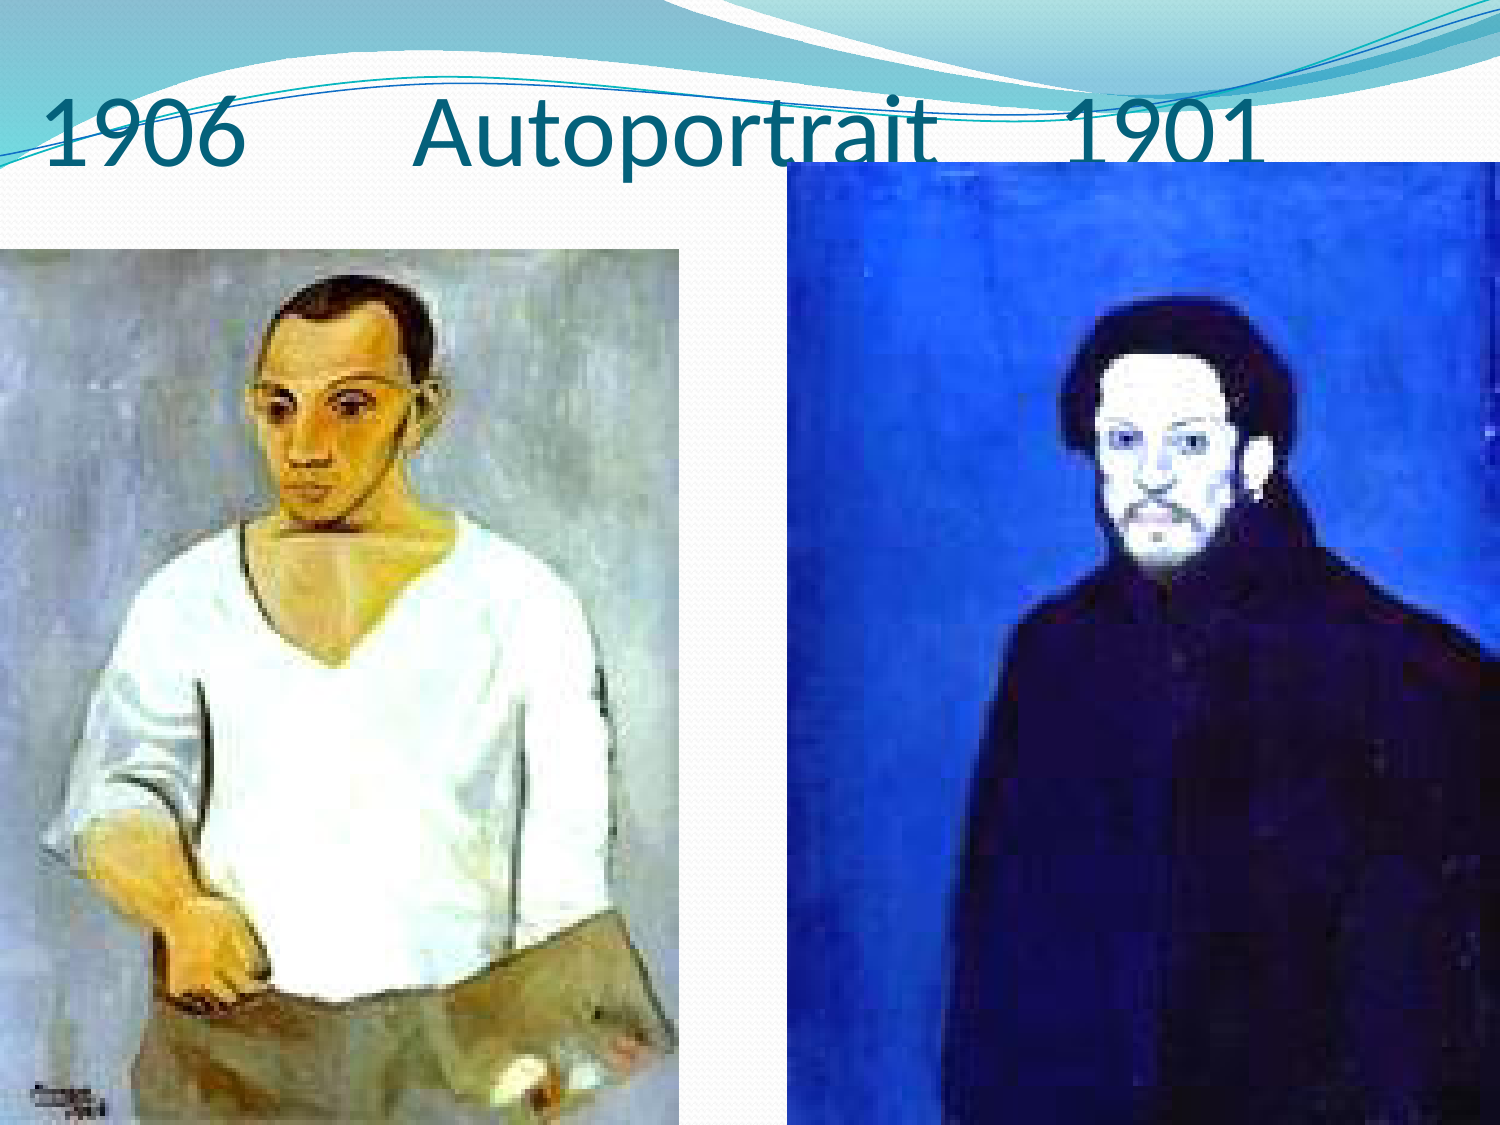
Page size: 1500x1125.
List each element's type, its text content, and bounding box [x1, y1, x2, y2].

picture [787, 162, 1500, 1125]
picture [0, 249, 679, 1125]
title 1906 Autoportrait 1901 [37, 0, 1388, 188]
